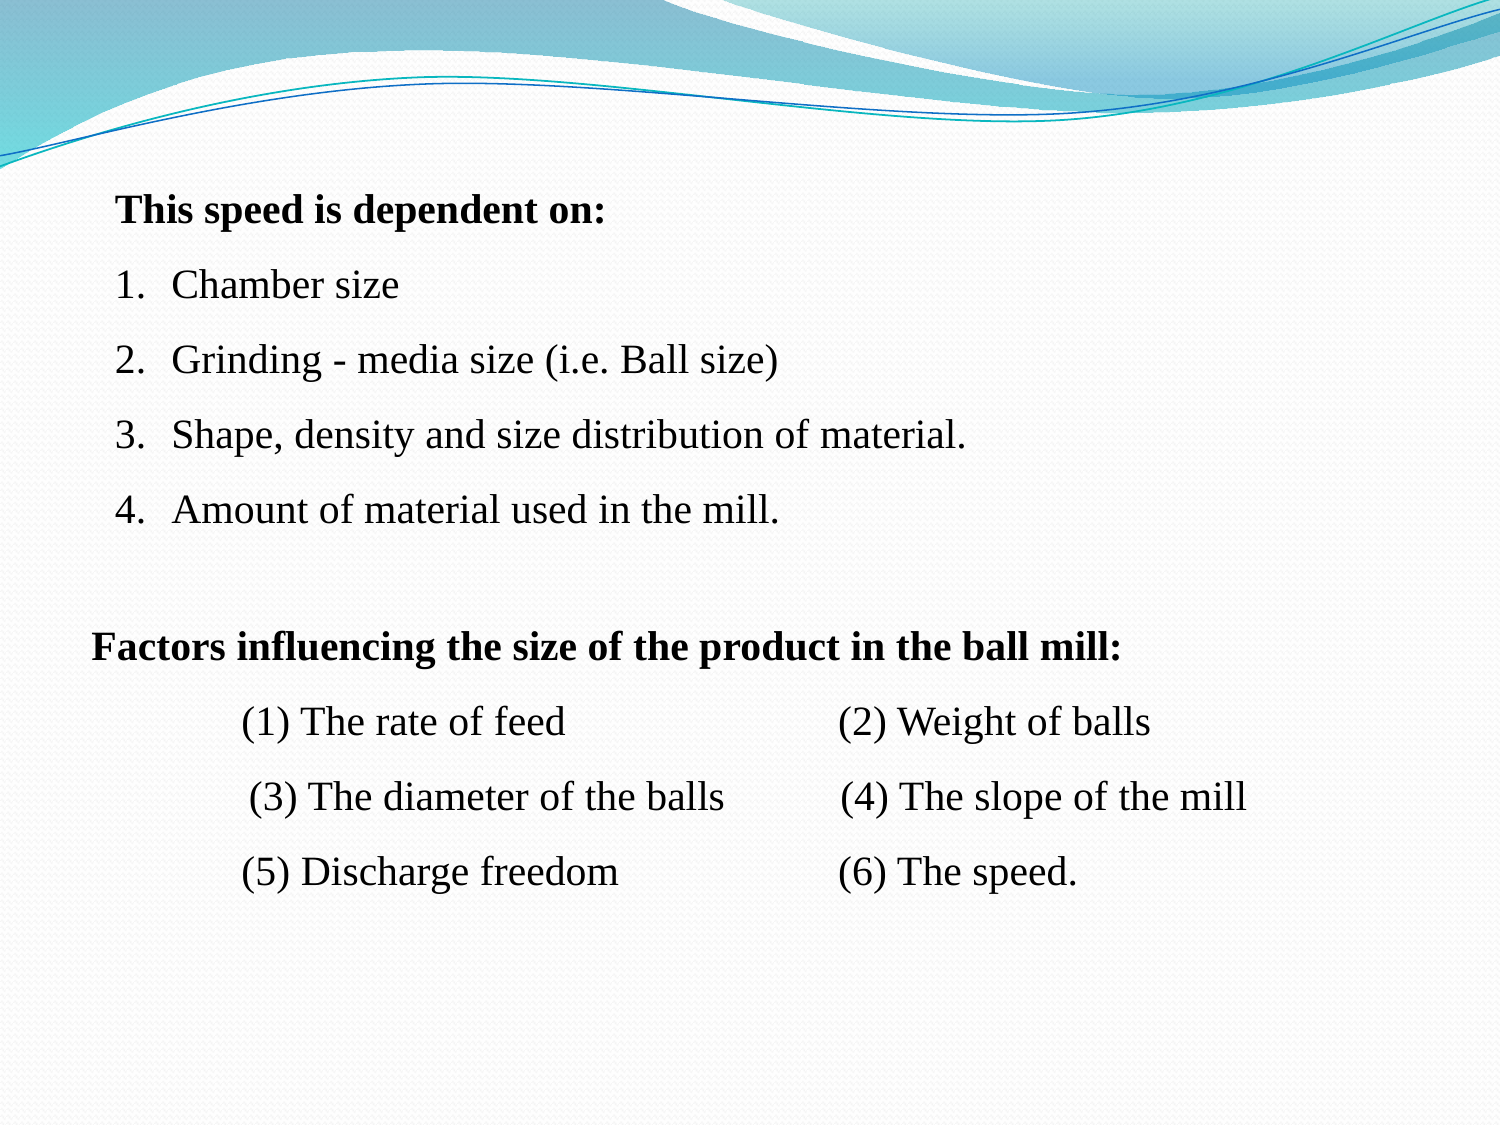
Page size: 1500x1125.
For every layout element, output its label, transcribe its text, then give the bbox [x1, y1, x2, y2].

text_box Factors influencing the size of the product in the ball mill: (1) The rate of feed (2) Weight of balls (3) The diameter of the balls (4) The slope of the mill (5) Discharge freedom (6) The speed. [76, 586, 1376, 976]
text_box This speed is dependent on: Chamber size Grinding - media size (i.e. Ball size) Shape, density and size distribution of material. Amount of material used in the mill. [100, 148, 1400, 614]
